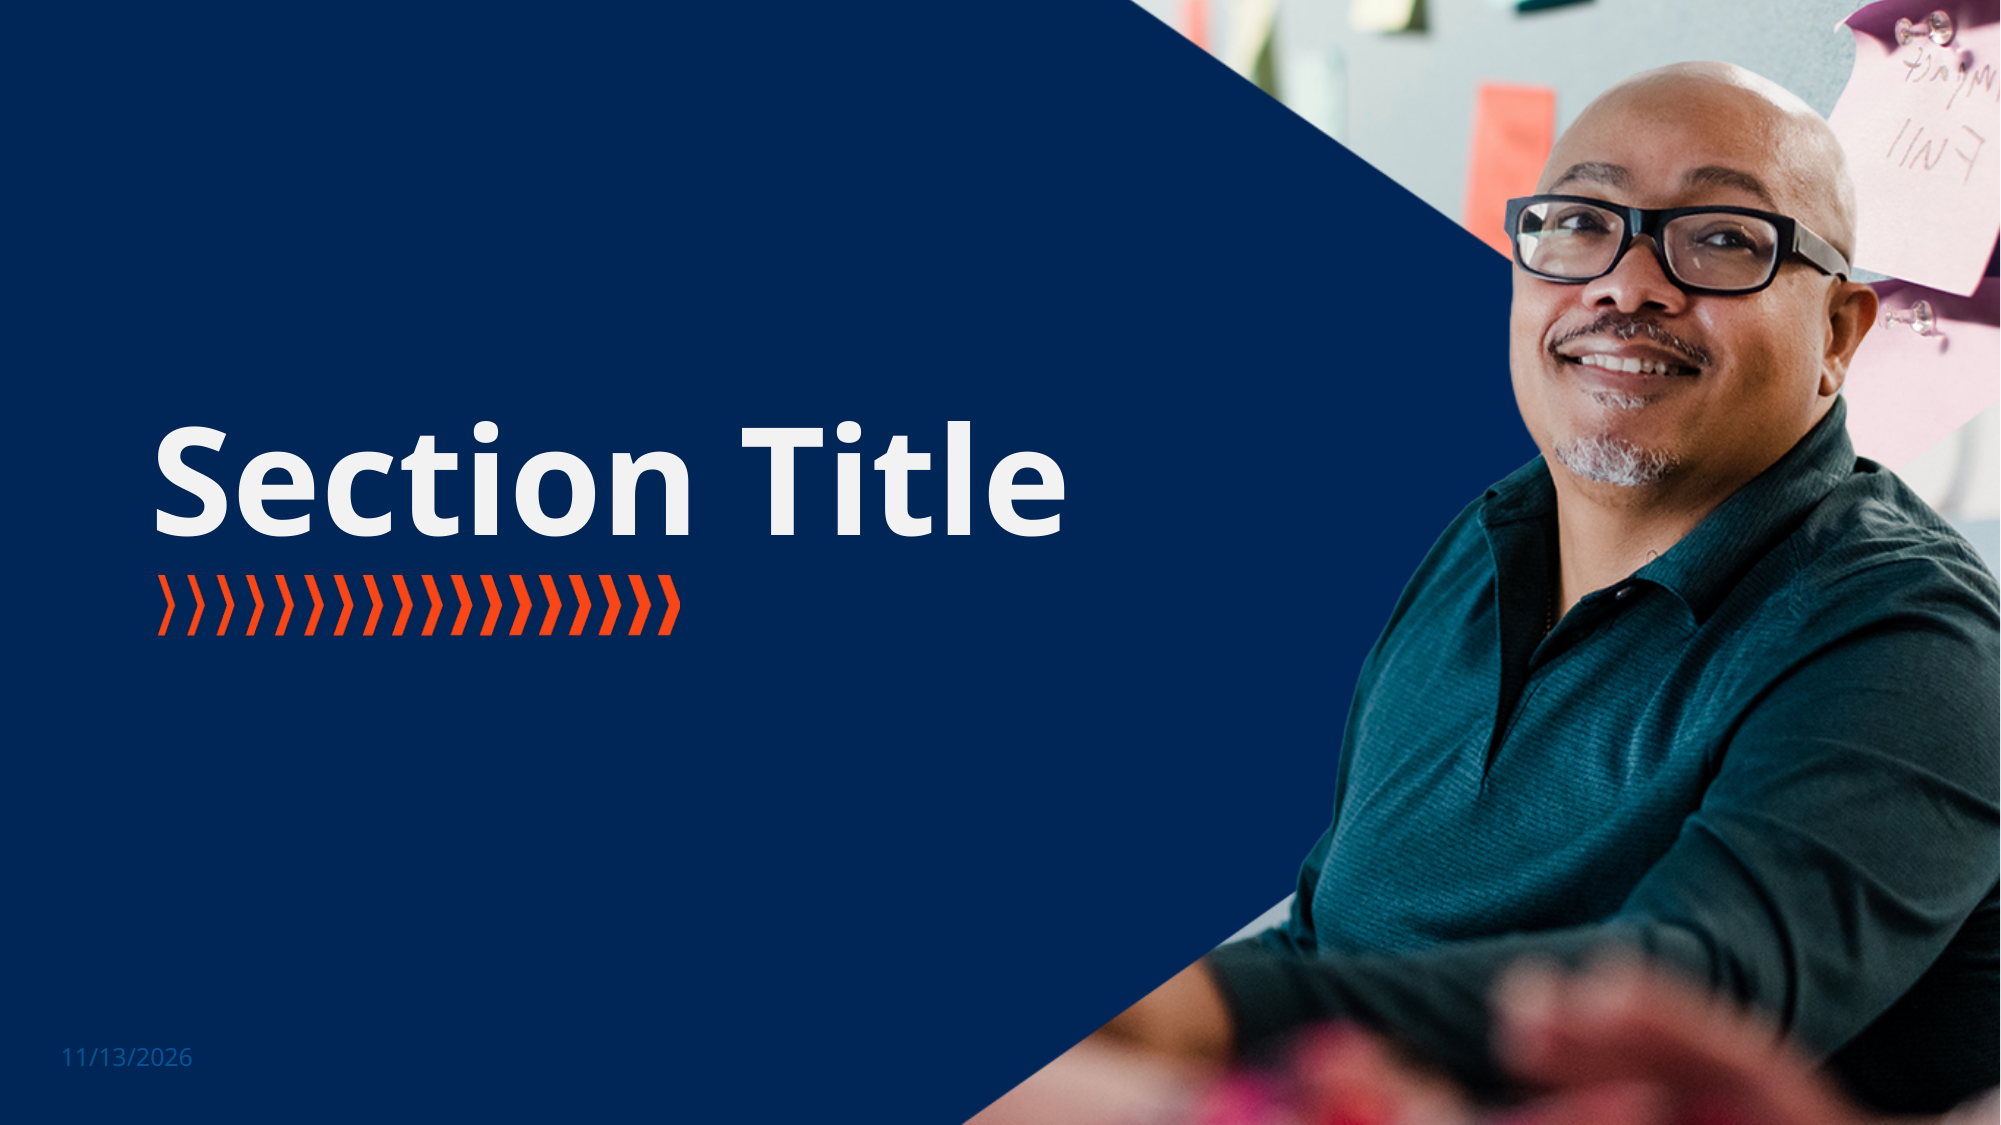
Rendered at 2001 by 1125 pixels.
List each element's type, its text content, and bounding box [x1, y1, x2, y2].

text_box 12/6/22 [45, 1028, 1771, 1089]
title Section Title [135, 335, 1158, 576]
picture [0, 0, 2001, 1125]
